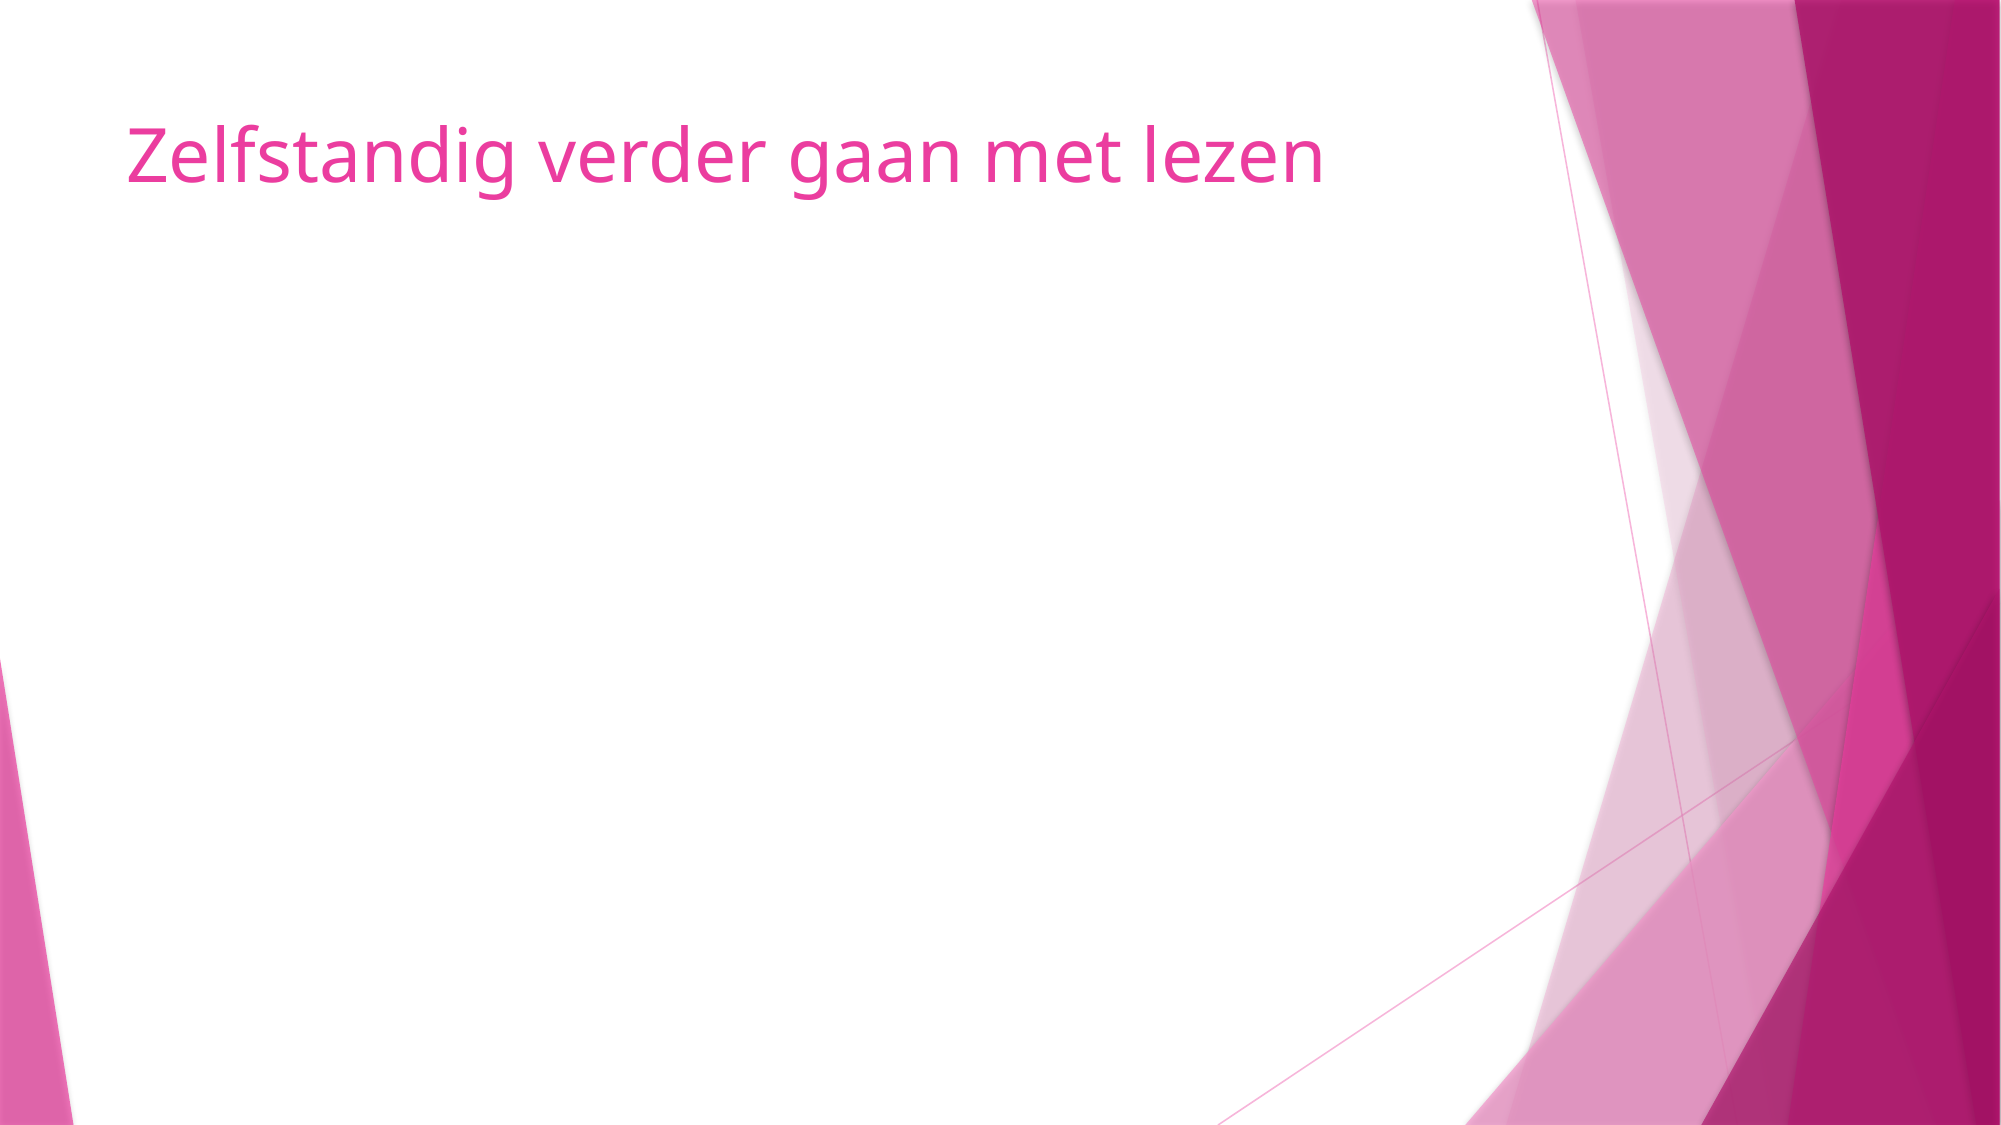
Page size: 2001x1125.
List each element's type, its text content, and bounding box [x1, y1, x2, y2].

title Zelfstandig verder gaan met lezen [111, 99, 1522, 317]
